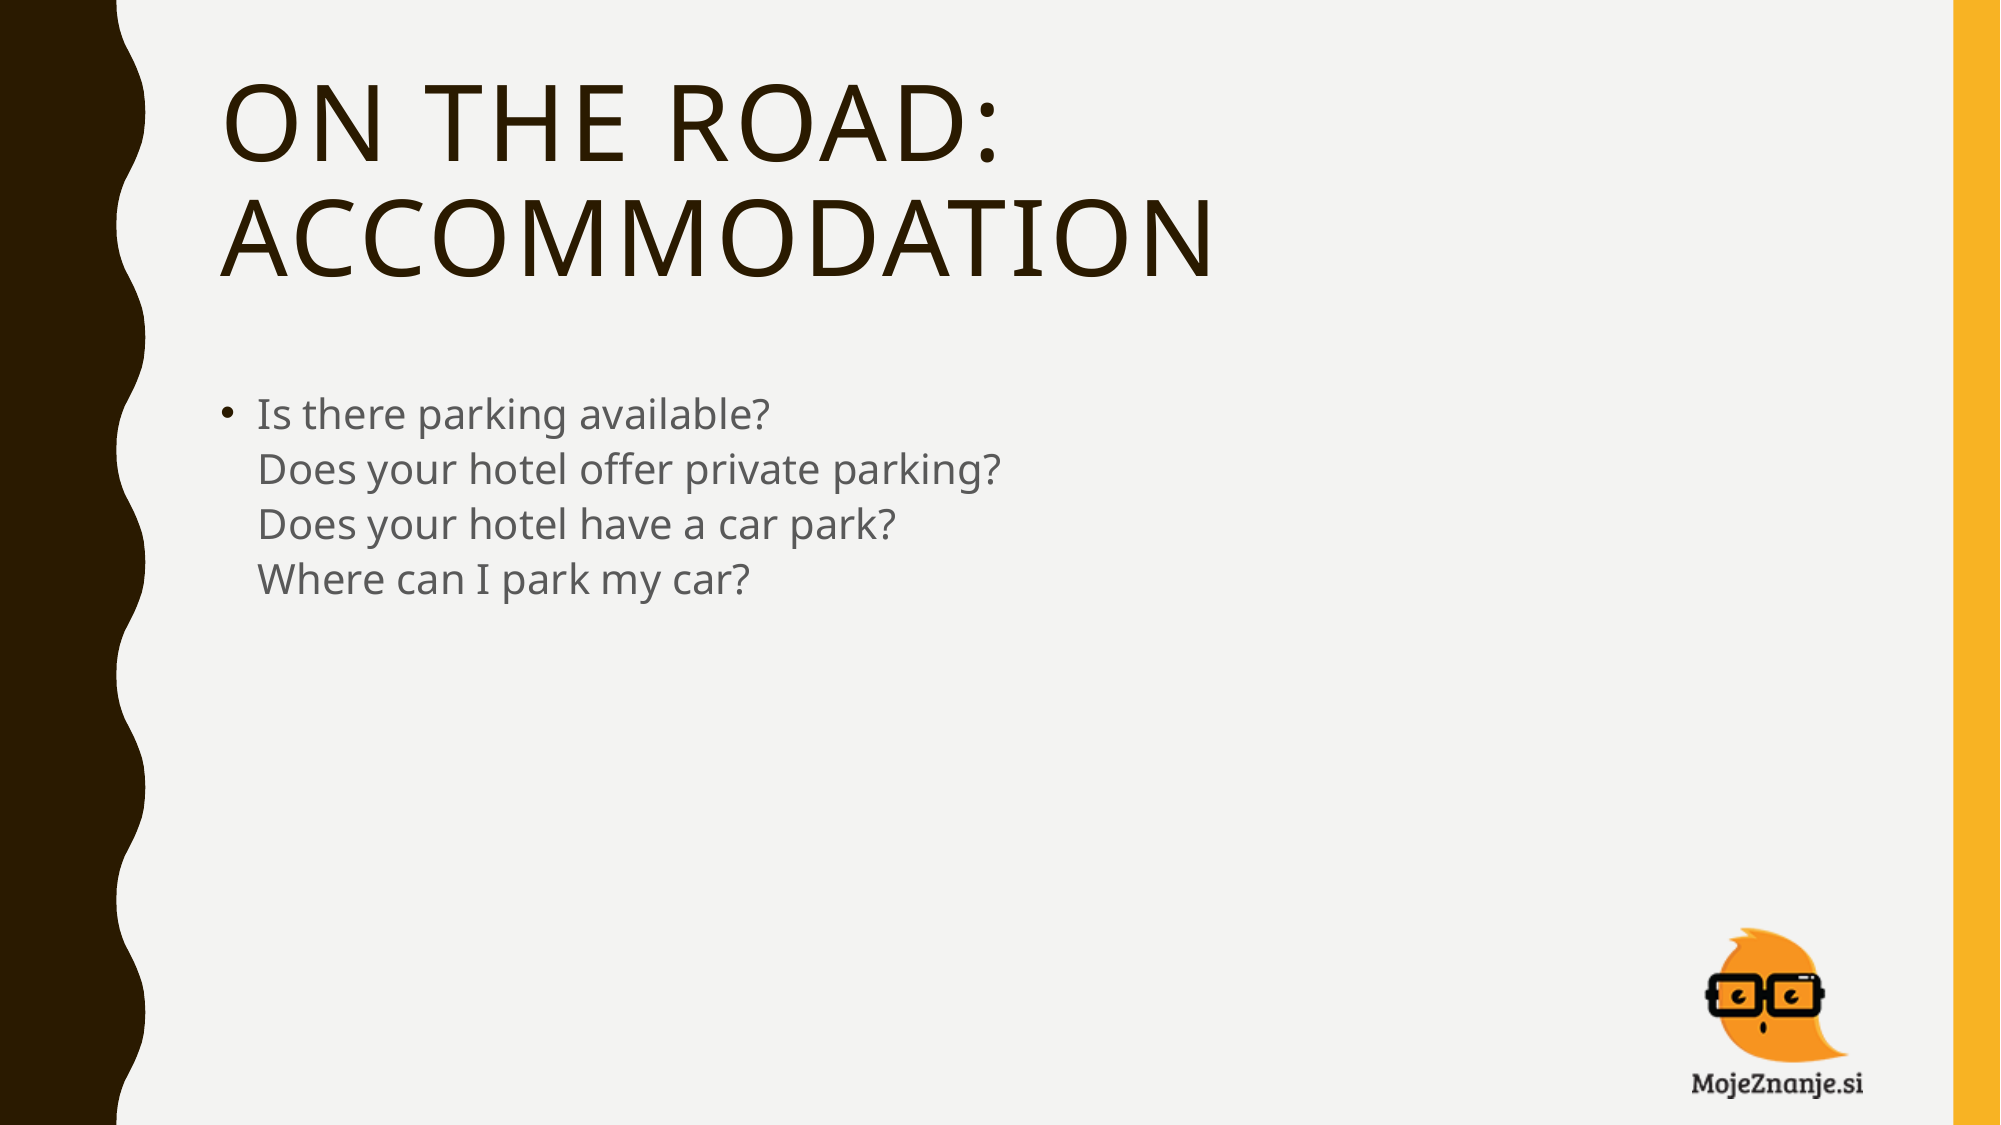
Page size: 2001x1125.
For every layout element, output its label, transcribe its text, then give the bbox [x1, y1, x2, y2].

picture [1692, 965, 1863, 1099]
title ON THE ROAD: ACCOMMODATION [205, 62, 1875, 308]
list Is there parking available? Does your hotel offer private parking? Does your hotel have a car park? Where can I park my car? [205, 375, 1875, 965]
